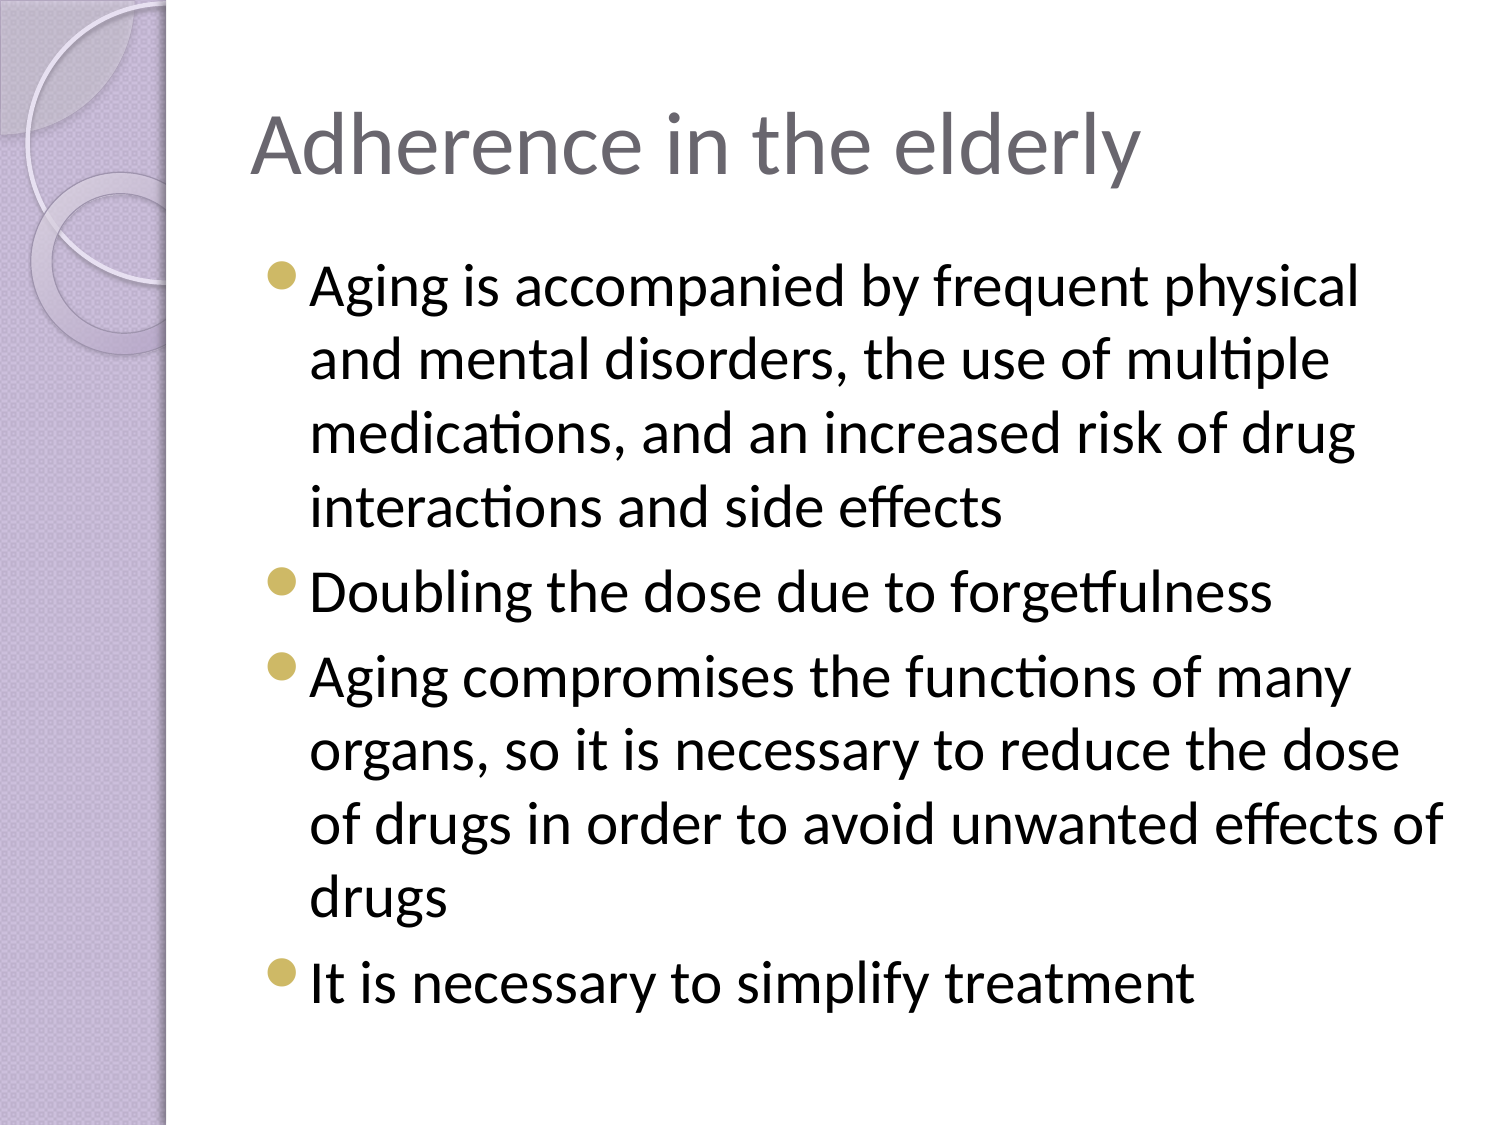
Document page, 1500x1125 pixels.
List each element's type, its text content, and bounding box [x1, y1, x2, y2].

title Adherence in the elderly [235, 45, 1466, 233]
list Aging is accompanied by frequent physical and mental disorders, the use of multiple medications, and an increased risk of drug interactions and side effects Doubling the dose due to forgetfulness Aging compromises the functions of many organs, so it is necessary to reduce the dose of drugs in order to avoid unwanted effects of drugs It is necessary to simplify treatment [235, 237, 1466, 1025]
